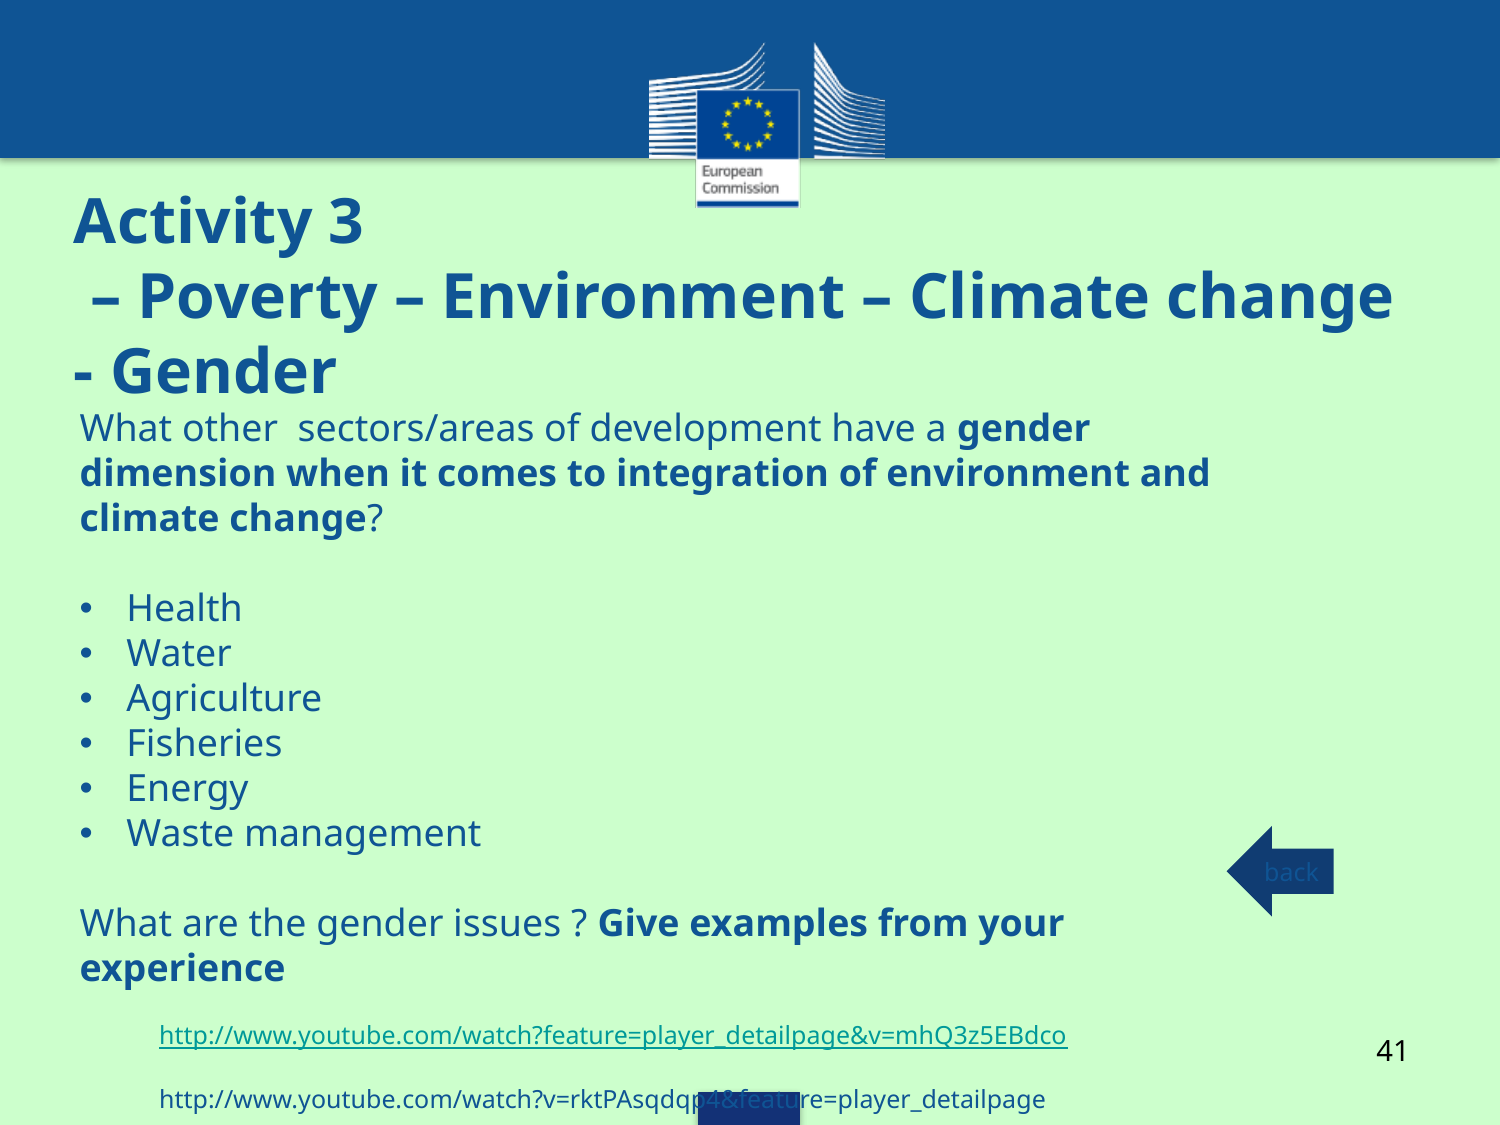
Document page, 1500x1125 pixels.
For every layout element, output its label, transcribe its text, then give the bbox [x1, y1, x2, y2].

picture [649, 42, 885, 199]
slide_number 41 [1084, 1024, 1426, 1103]
text_box What other sectors/areas of development have a gender dimension when it comes to integration of environment and climate change? Health Water Agriculture Fisheries Energy Waste management What are the gender issues ? Give examples from your experience [64, 397, 1235, 1042]
text_box back [1226, 825, 1334, 917]
title Activity 3 – Poverty – Environment – Climate change - Gender [0, 199, 1430, 388]
text_box http://www.youtube.com/watch?feature=player_detailpage&v=mhQ3z5EBdco http://www.youtube.com/watch?v=rktPAsqdqp4&feature=player_detailpage [144, 1012, 1084, 1122]
